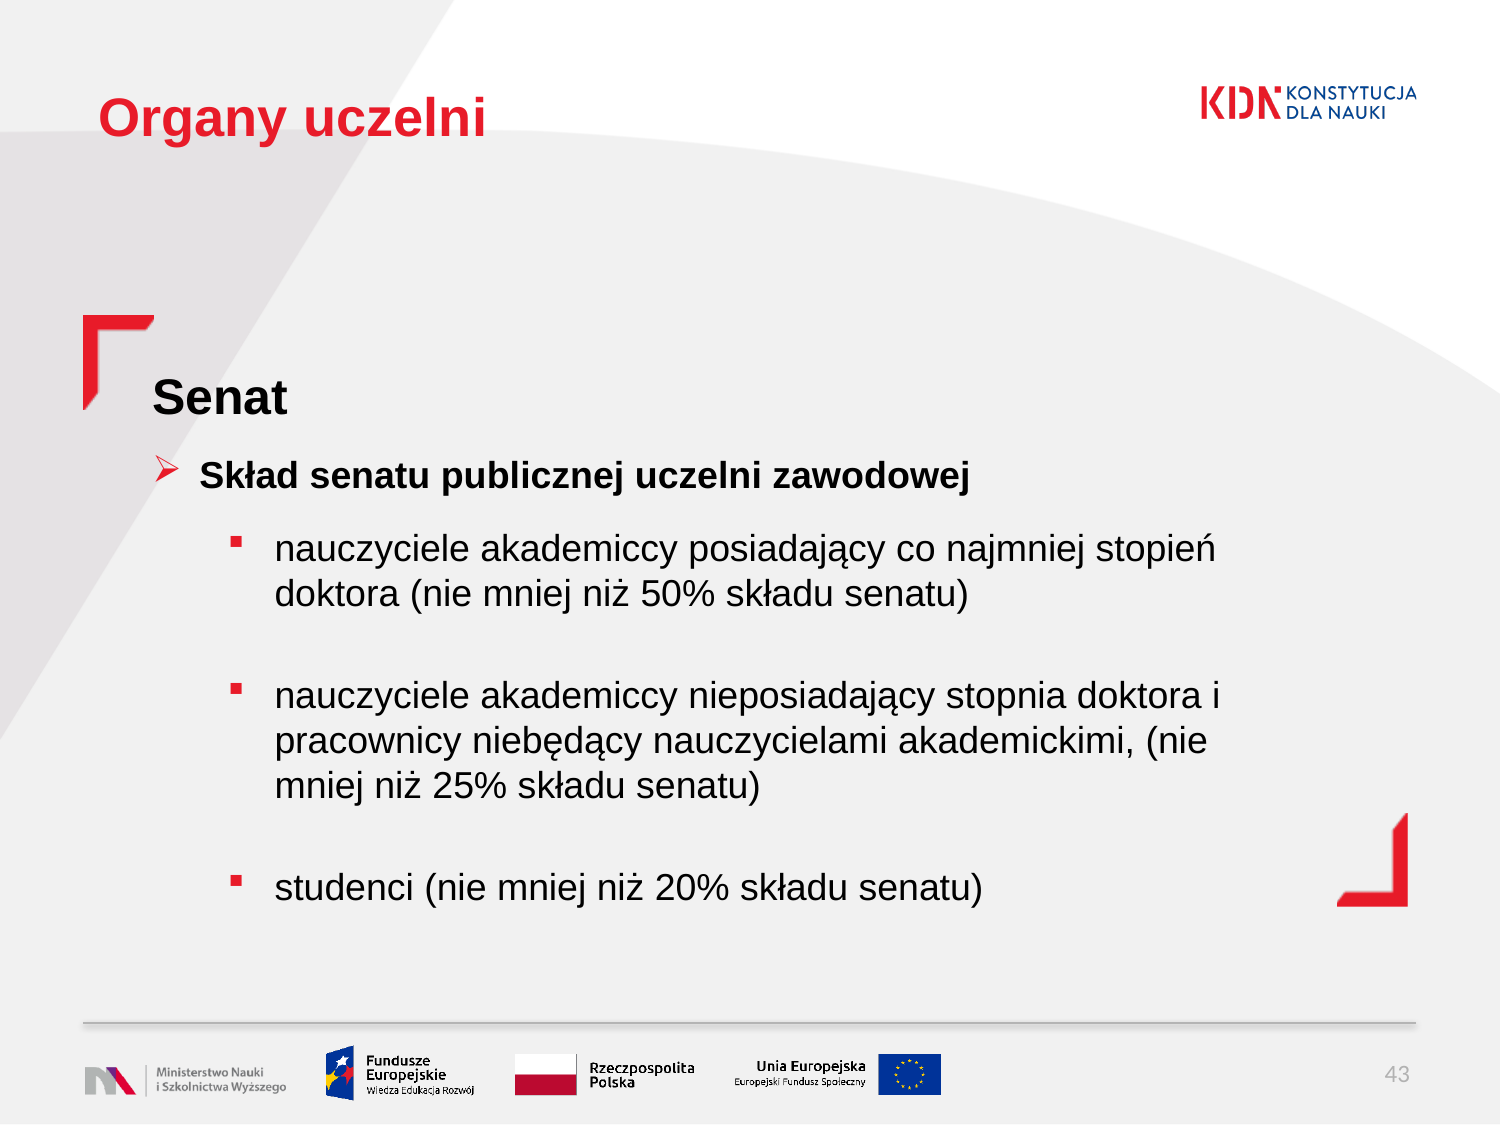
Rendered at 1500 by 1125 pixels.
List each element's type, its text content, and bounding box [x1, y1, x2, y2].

picture [0, 0, 1500, 1125]
text_box Senat [137, 357, 1259, 433]
list Skład senatu publicznej uczelni zawodowej nauczyciele akademiccy posiadający co najmniej stopień doktora (nie mniej niż 50% składu senatu) nauczyciele akademiccy nieposiadający stopnia doktora i pracownicy niebędący nauczycielami akademickimi, (nie mniej niż 25% składu senatu) studenci (nie mniej niż 20% składu senatu) [137, 443, 1243, 901]
title Organy uczelni [83, 74, 1170, 143]
slide_number 43 [1074, 1042, 1425, 1103]
